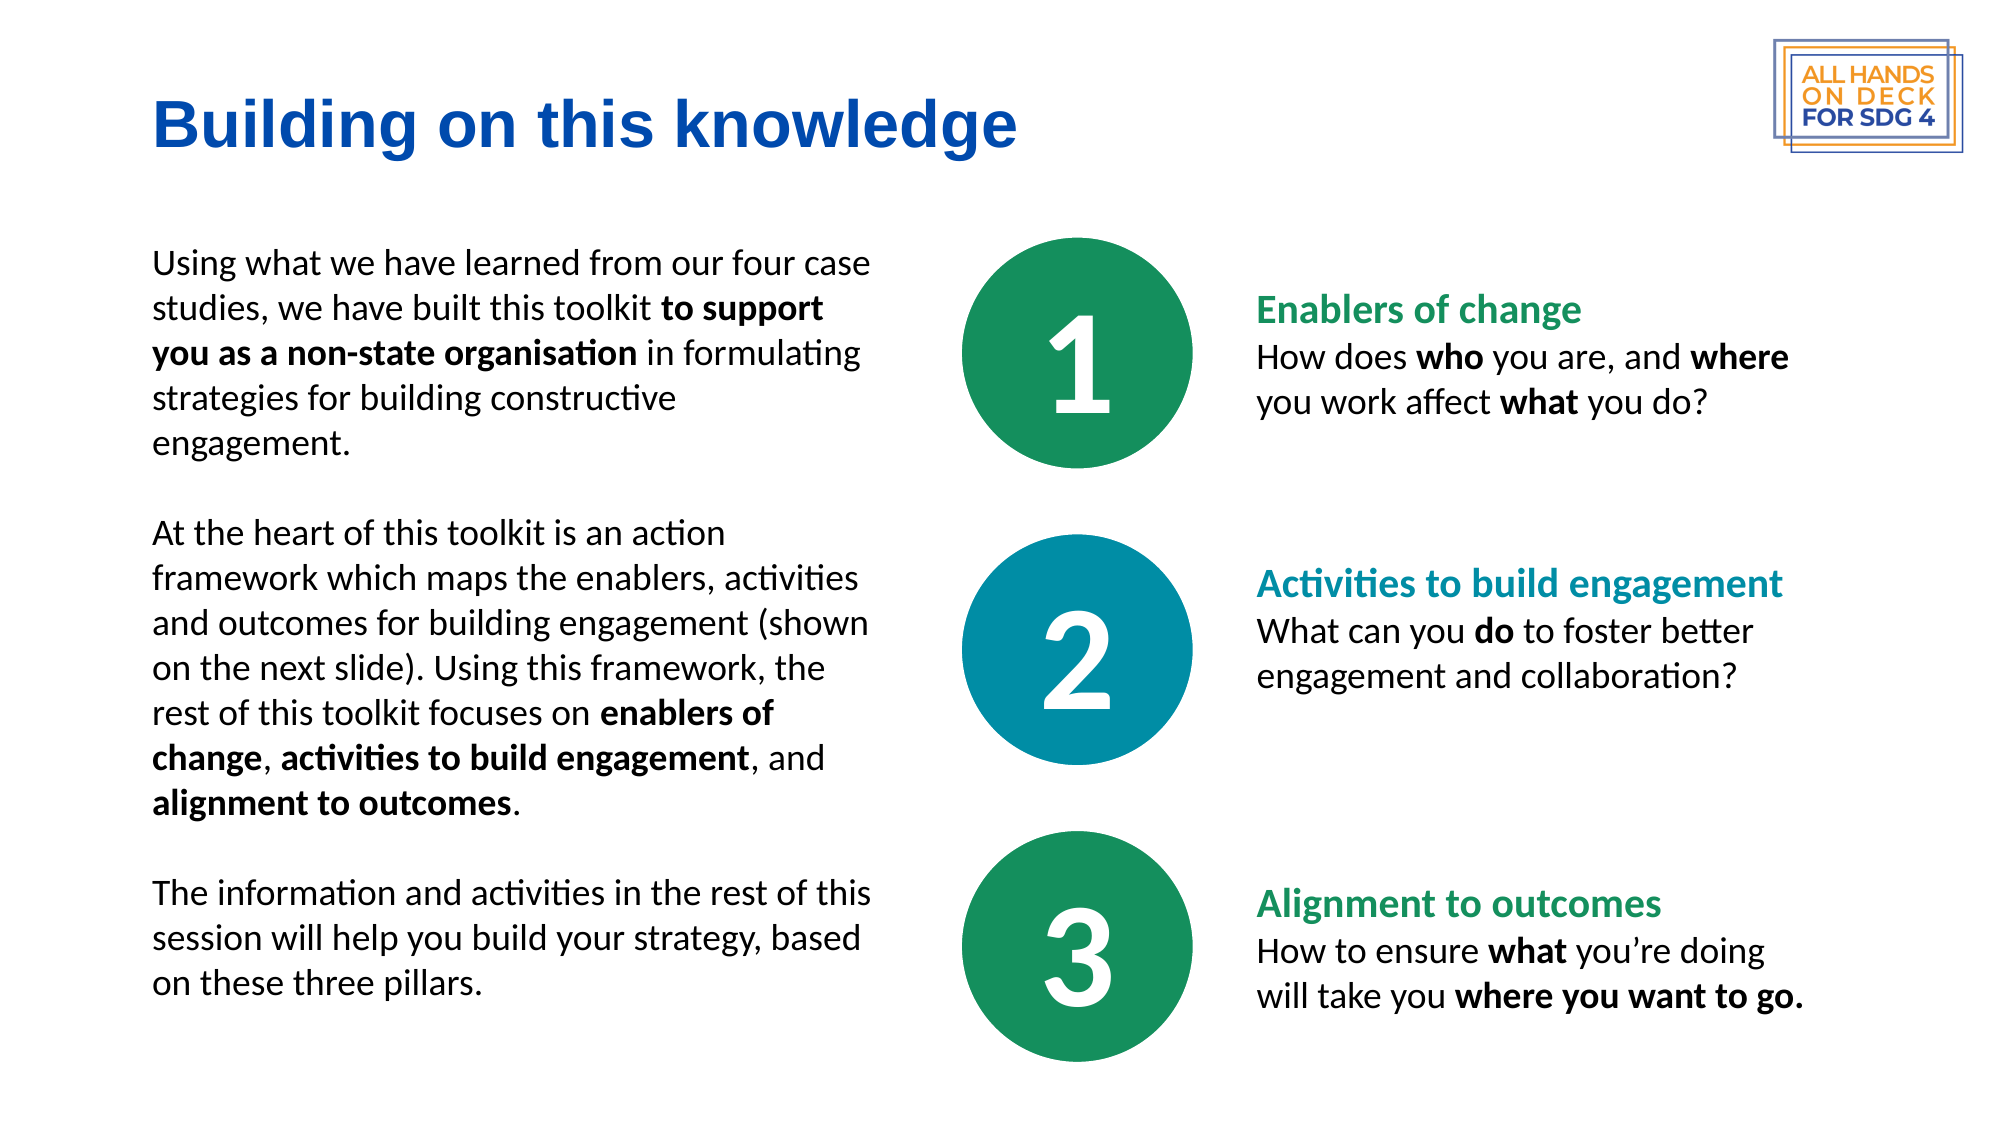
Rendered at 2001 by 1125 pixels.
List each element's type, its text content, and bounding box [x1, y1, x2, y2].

picture [1770, 34, 1978, 168]
text_box Using what we have learned from our four case studies, we have built this toolkit to support you as a non-state organisation in formulating strategies for building constructive engagement. At the heart of this toolkit is an action framework which maps the enablers, activities and outcomes for building engagement (shown on the next slide). Using this framework, the rest of this toolkit focuses on enablers of change, activities to build engagement, and alignment to outcomes. The information and activities in the rest of this session will help you build your strategy, based on these three pillars. [137, 230, 898, 1011]
text_box 1 [954, 229, 1201, 477]
title Building on this knowledge [137, 59, 1156, 193]
text_box Enablers of change How does who you are, and where you work affect what you do? [1241, 274, 1810, 430]
text_box Activities to build engagement What can you do to foster better engagement and collaboration? [1241, 548, 1810, 704]
text_box 2 [954, 526, 1201, 773]
text_box Alignment to outcomes How to ensure what you’re doing will take you where you want to go. [1241, 868, 1832, 1024]
text_box 3 [954, 823, 1201, 1070]
